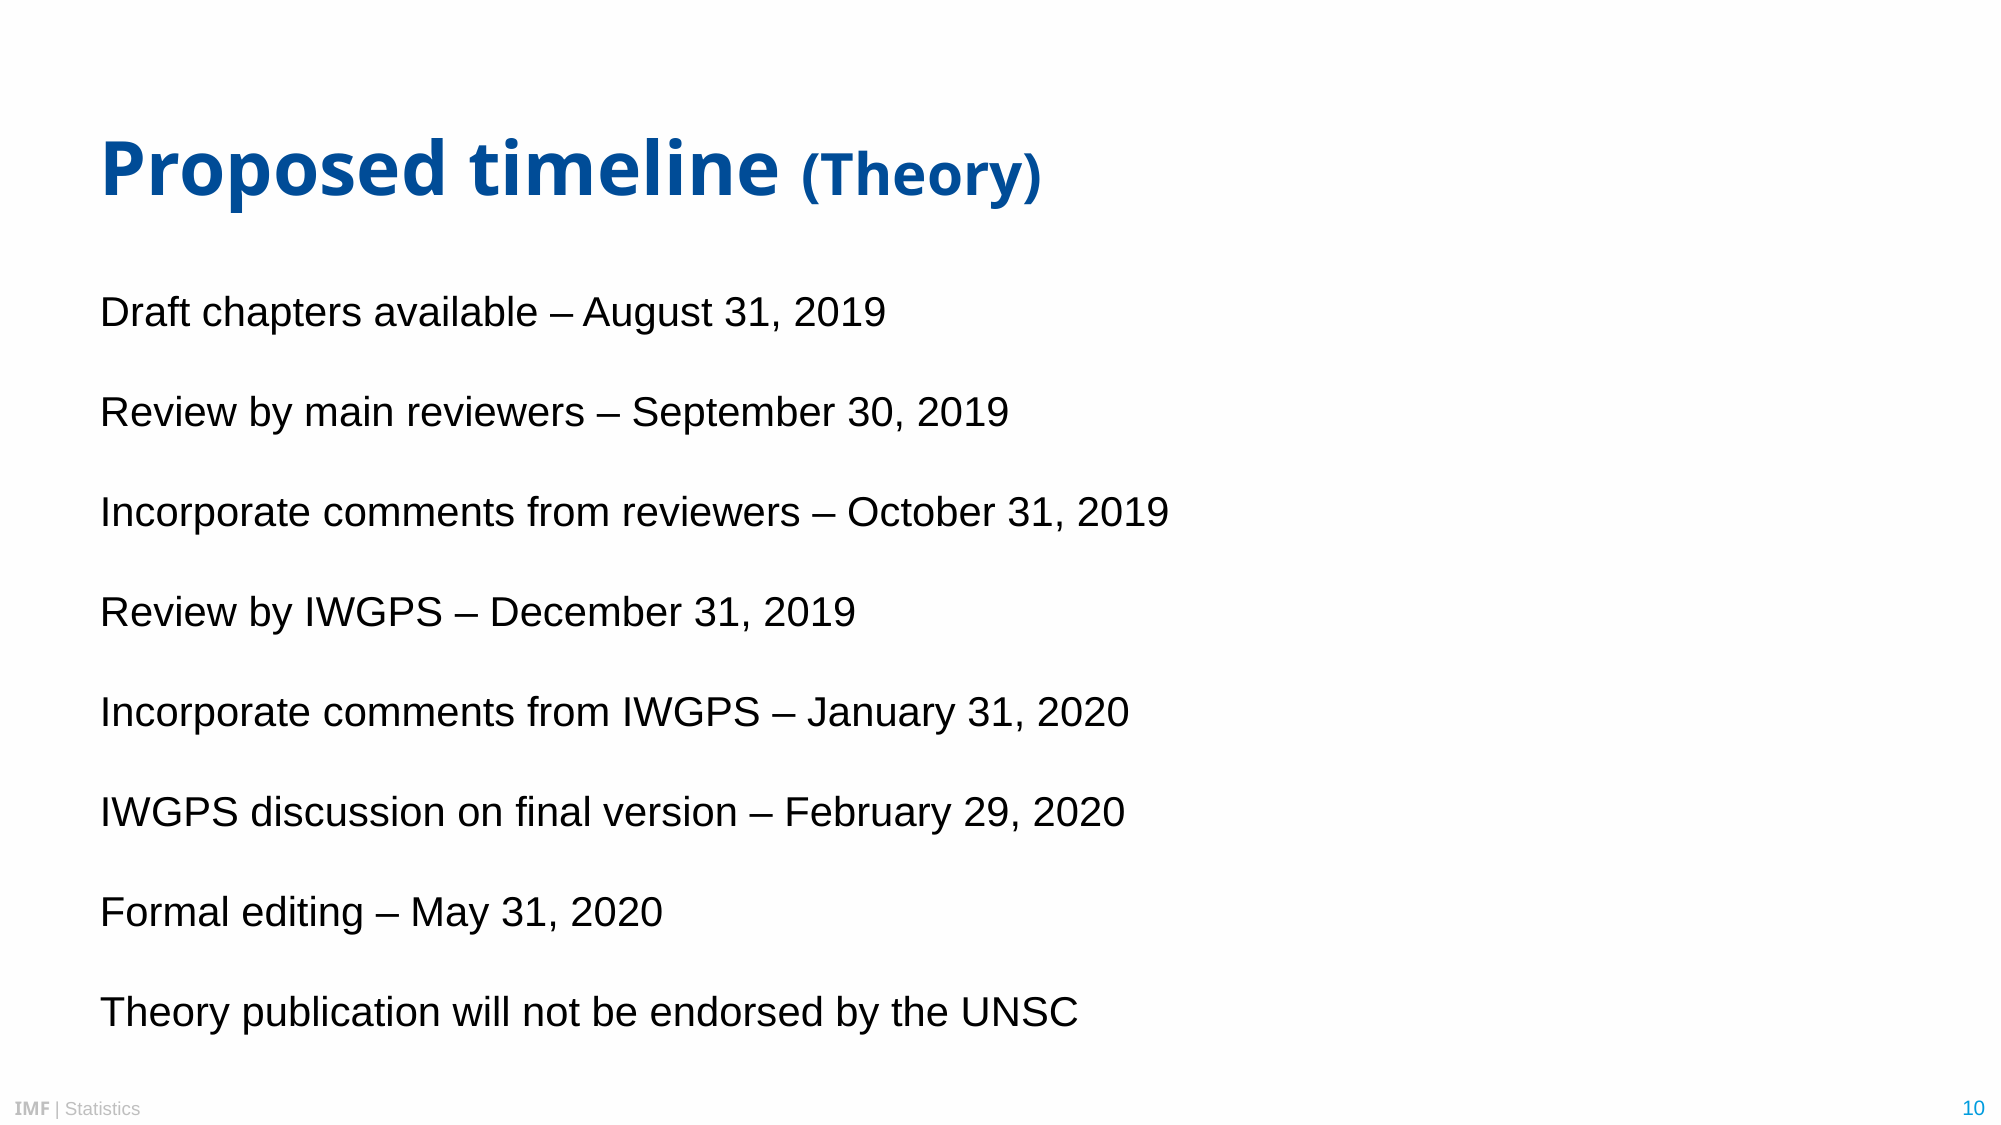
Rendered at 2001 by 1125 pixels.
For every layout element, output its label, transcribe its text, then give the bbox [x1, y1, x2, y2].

title Proposed timeline (Theory) [99, 79, 1900, 262]
list Draft chapters available – August 31, 2019 Review by main reviewers – September 30, 2019 Incorporate comments from reviewers – October 31, 2019 Review by IWGPS – December 31, 2019 Incorporate comments from IWGPS – January 31, 2020 IWGPS discussion on final version – February 29, 2020 Formal editing – May 31, 2020 Theory publication will not be endorsed by the UNSC [99, 262, 1900, 1049]
